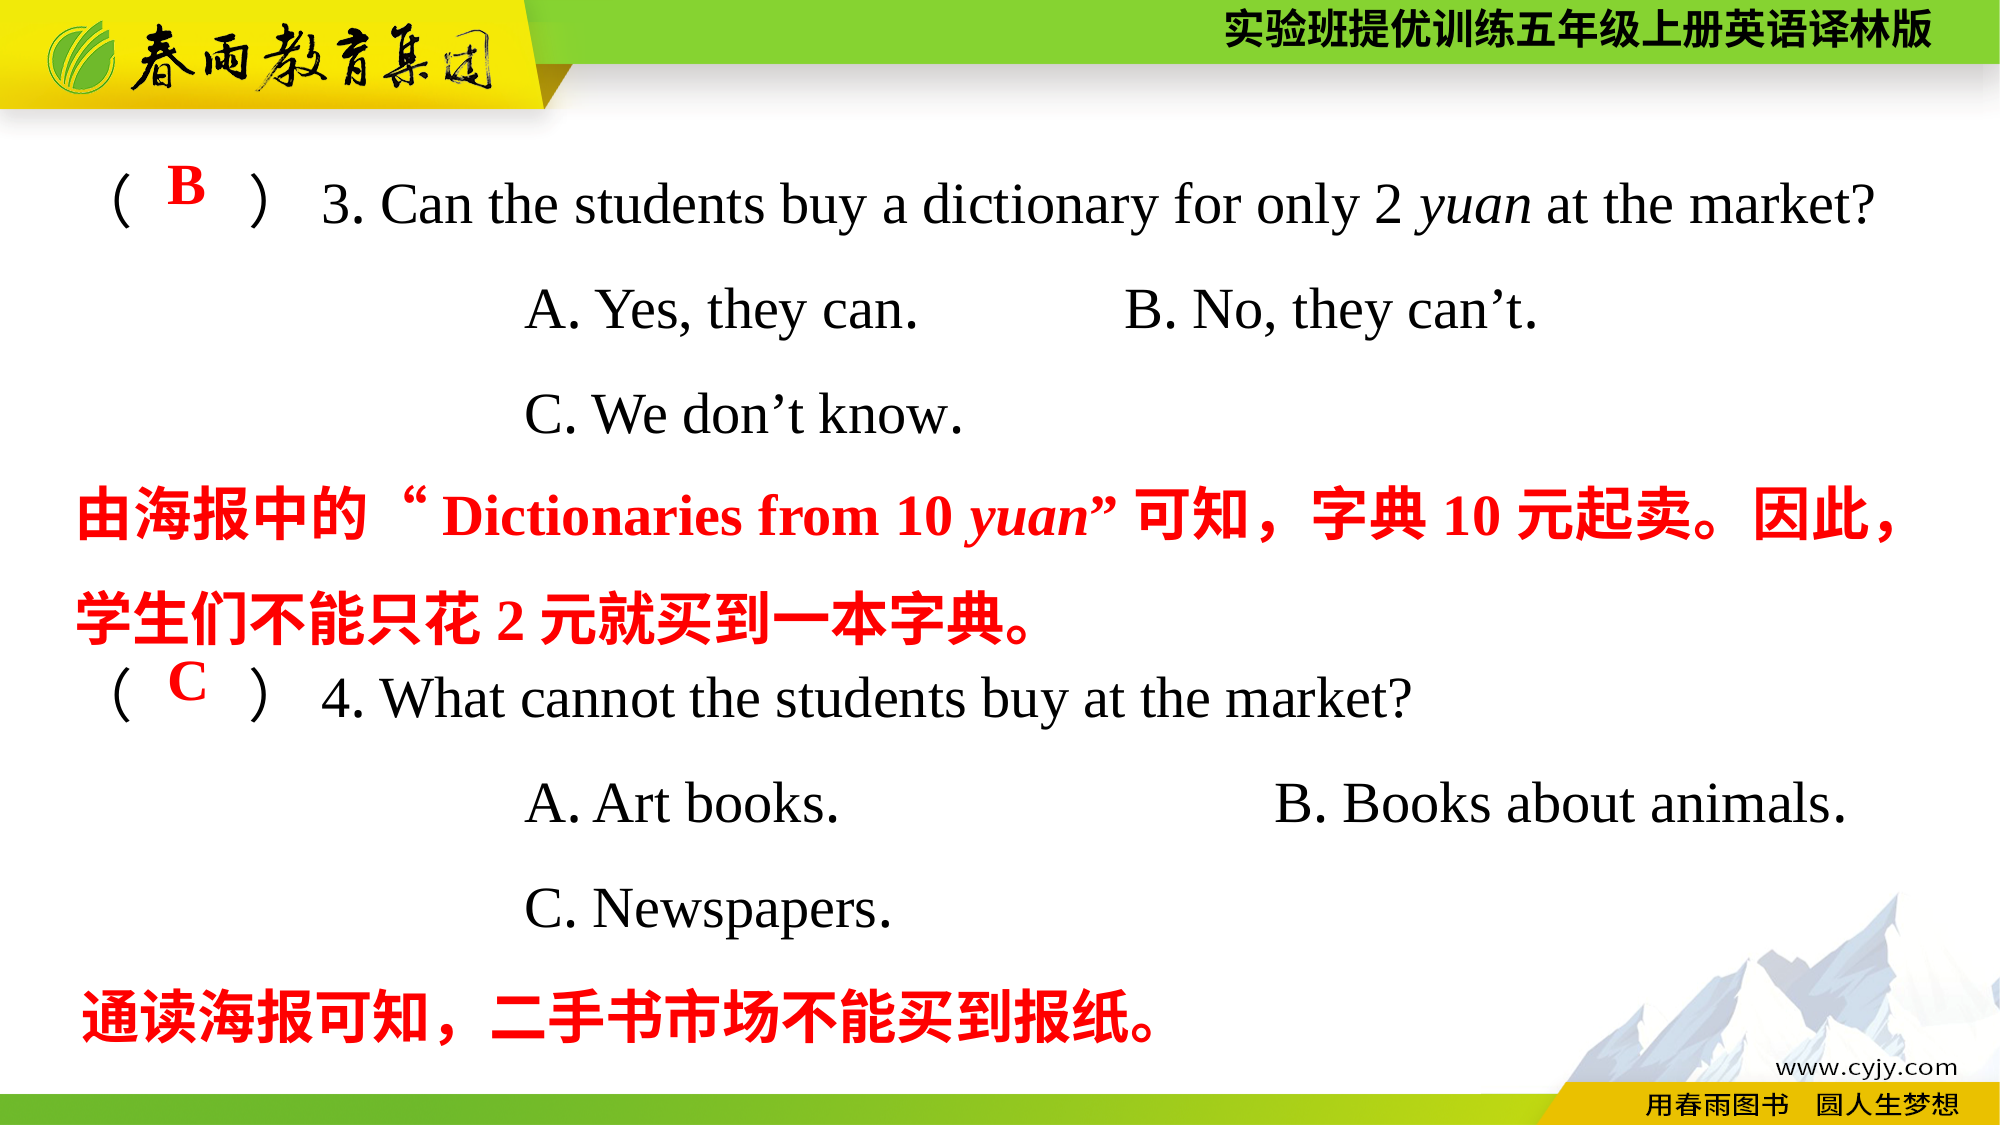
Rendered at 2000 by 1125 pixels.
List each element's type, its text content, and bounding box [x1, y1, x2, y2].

text_box 通读海报可知，二手书市场不能买到报纸。 [66, 937, 1496, 1058]
picture [0, 0, 2000, 1125]
list （ ）3. Can the students buy a dictionary for only 2 yuan at the market? A. Yes, they can. B. No, they can’t. C. We don’t know. （ ）4. What cannot the students buy at the market? A. Art books. B. Books about animals. C. Newspapers. [59, 660, 1944, 956]
text_box 由海报中的“Dictionaries from 10 yuan”可知，字典10元起卖。因此，学生们不能只花2元就买到一本字典。 [59, 434, 1944, 660]
text_box B [152, 139, 222, 224]
list （ ）3. Can the students buy a dictionary for only 2 yuan at the market? A. Yes, they can. B. No, they can’t. C. We don’t know. （ ）4. What cannot the students buy at the market? A. Art books. B. Books about animals. C. Newspapers. [59, 122, 1944, 434]
text_box C [152, 635, 225, 720]
